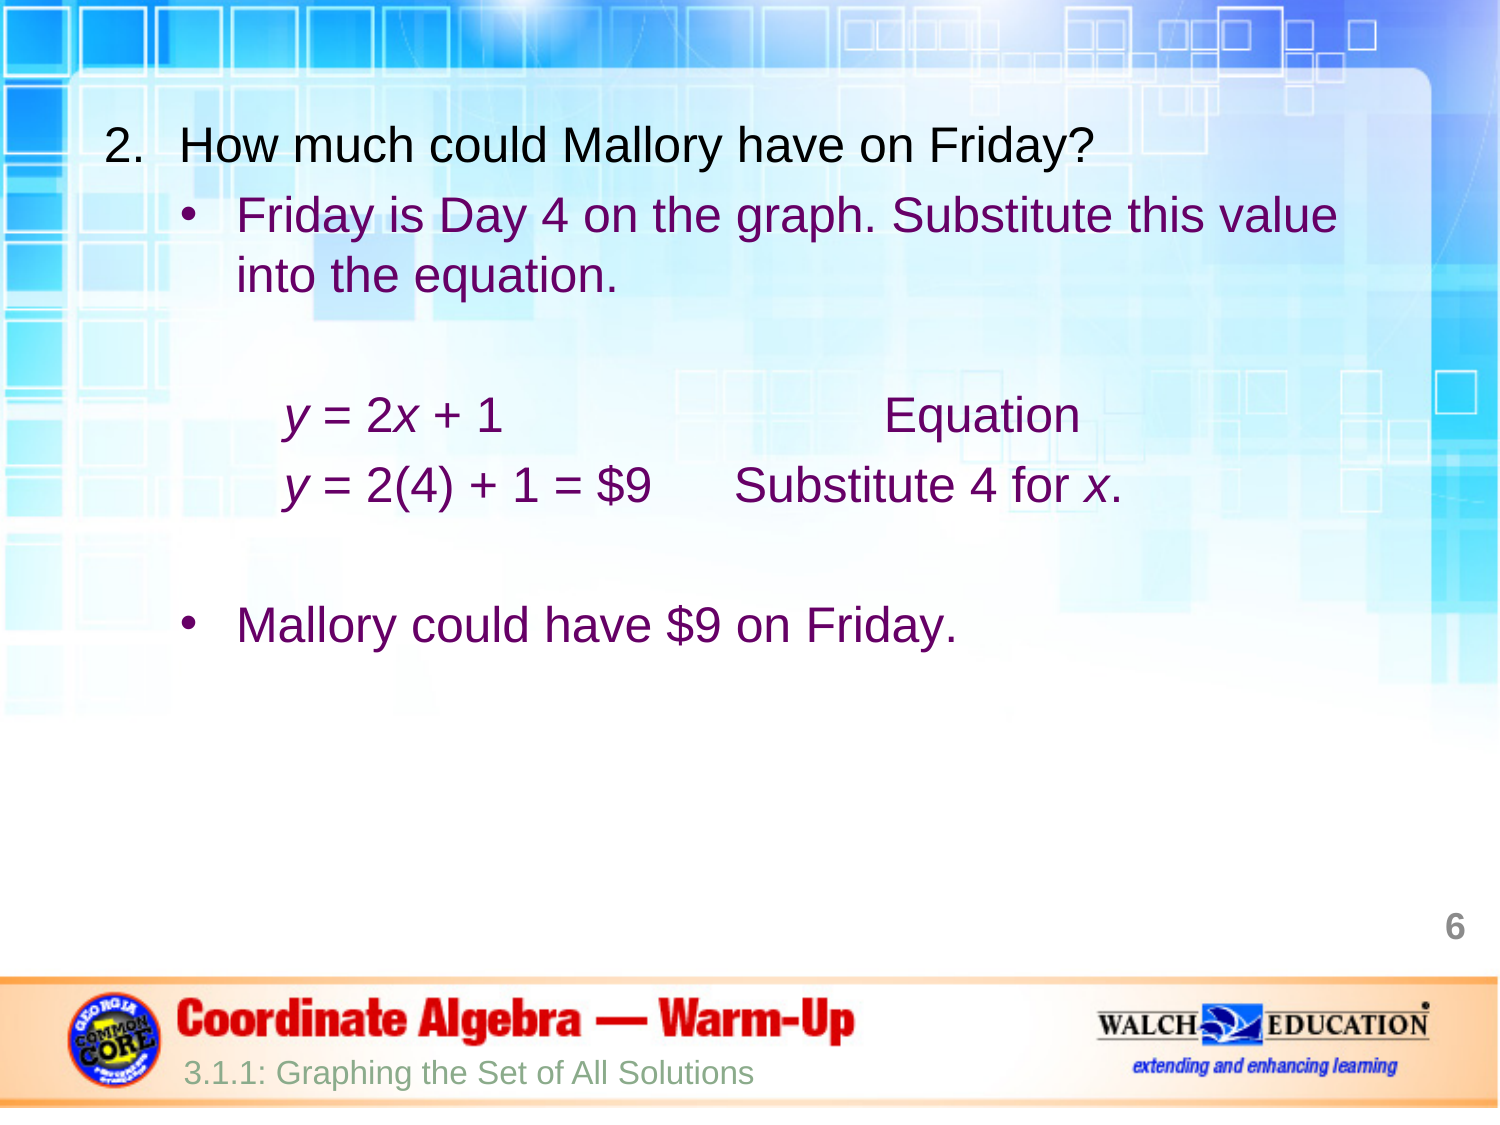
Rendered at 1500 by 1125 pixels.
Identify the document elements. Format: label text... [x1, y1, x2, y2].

picture [0, 0, 1500, 1108]
subtitle How much could Mallory have on Friday? Friday is Day 4 on the graph. Substitute this value into the equation. y = 2x + 1 Equation y = 2(4) + 1 = $9 Substitute 4 for x. Mallory could have $9 on Friday. [89, 105, 1390, 925]
text_box [1441, 924, 1472, 1001]
footer 3.1.1: Graphing the Set of All Solutions [168, 1048, 1067, 1094]
slide_number 6 [1361, 901, 1481, 949]
